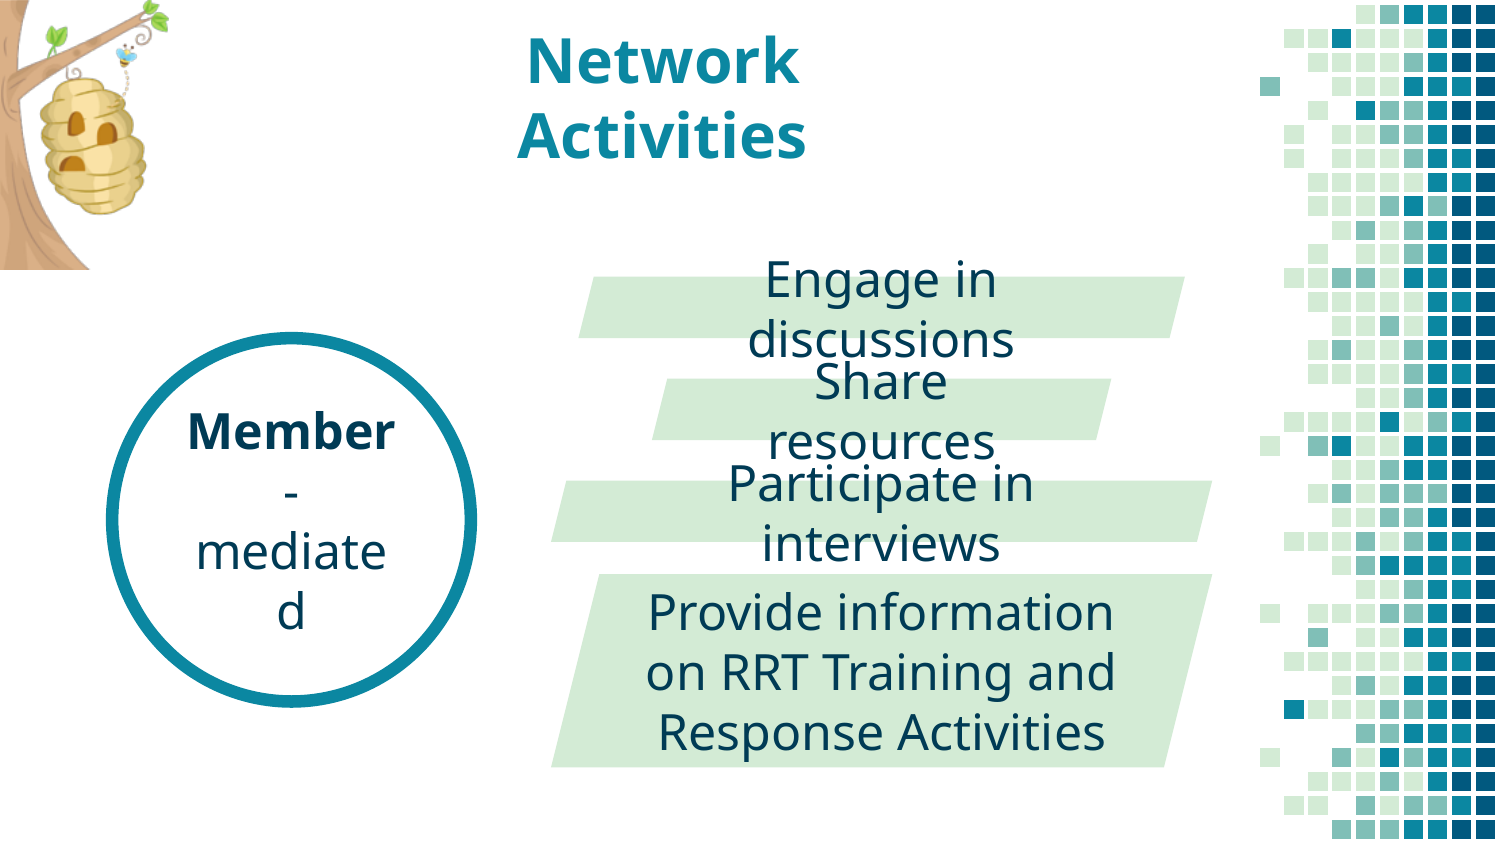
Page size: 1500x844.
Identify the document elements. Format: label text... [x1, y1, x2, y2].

text_box Member -mediated [112, 338, 471, 702]
title Network Activities [374, 60, 952, 187]
text_box Provide information on RRT Training and Response Activities [550, 574, 1213, 768]
picture [0, 0, 169, 270]
text_box Share resources [651, 378, 1112, 441]
text_box Engage in discussions [578, 276, 1185, 339]
text_box Participate in interviews [550, 480, 1213, 542]
